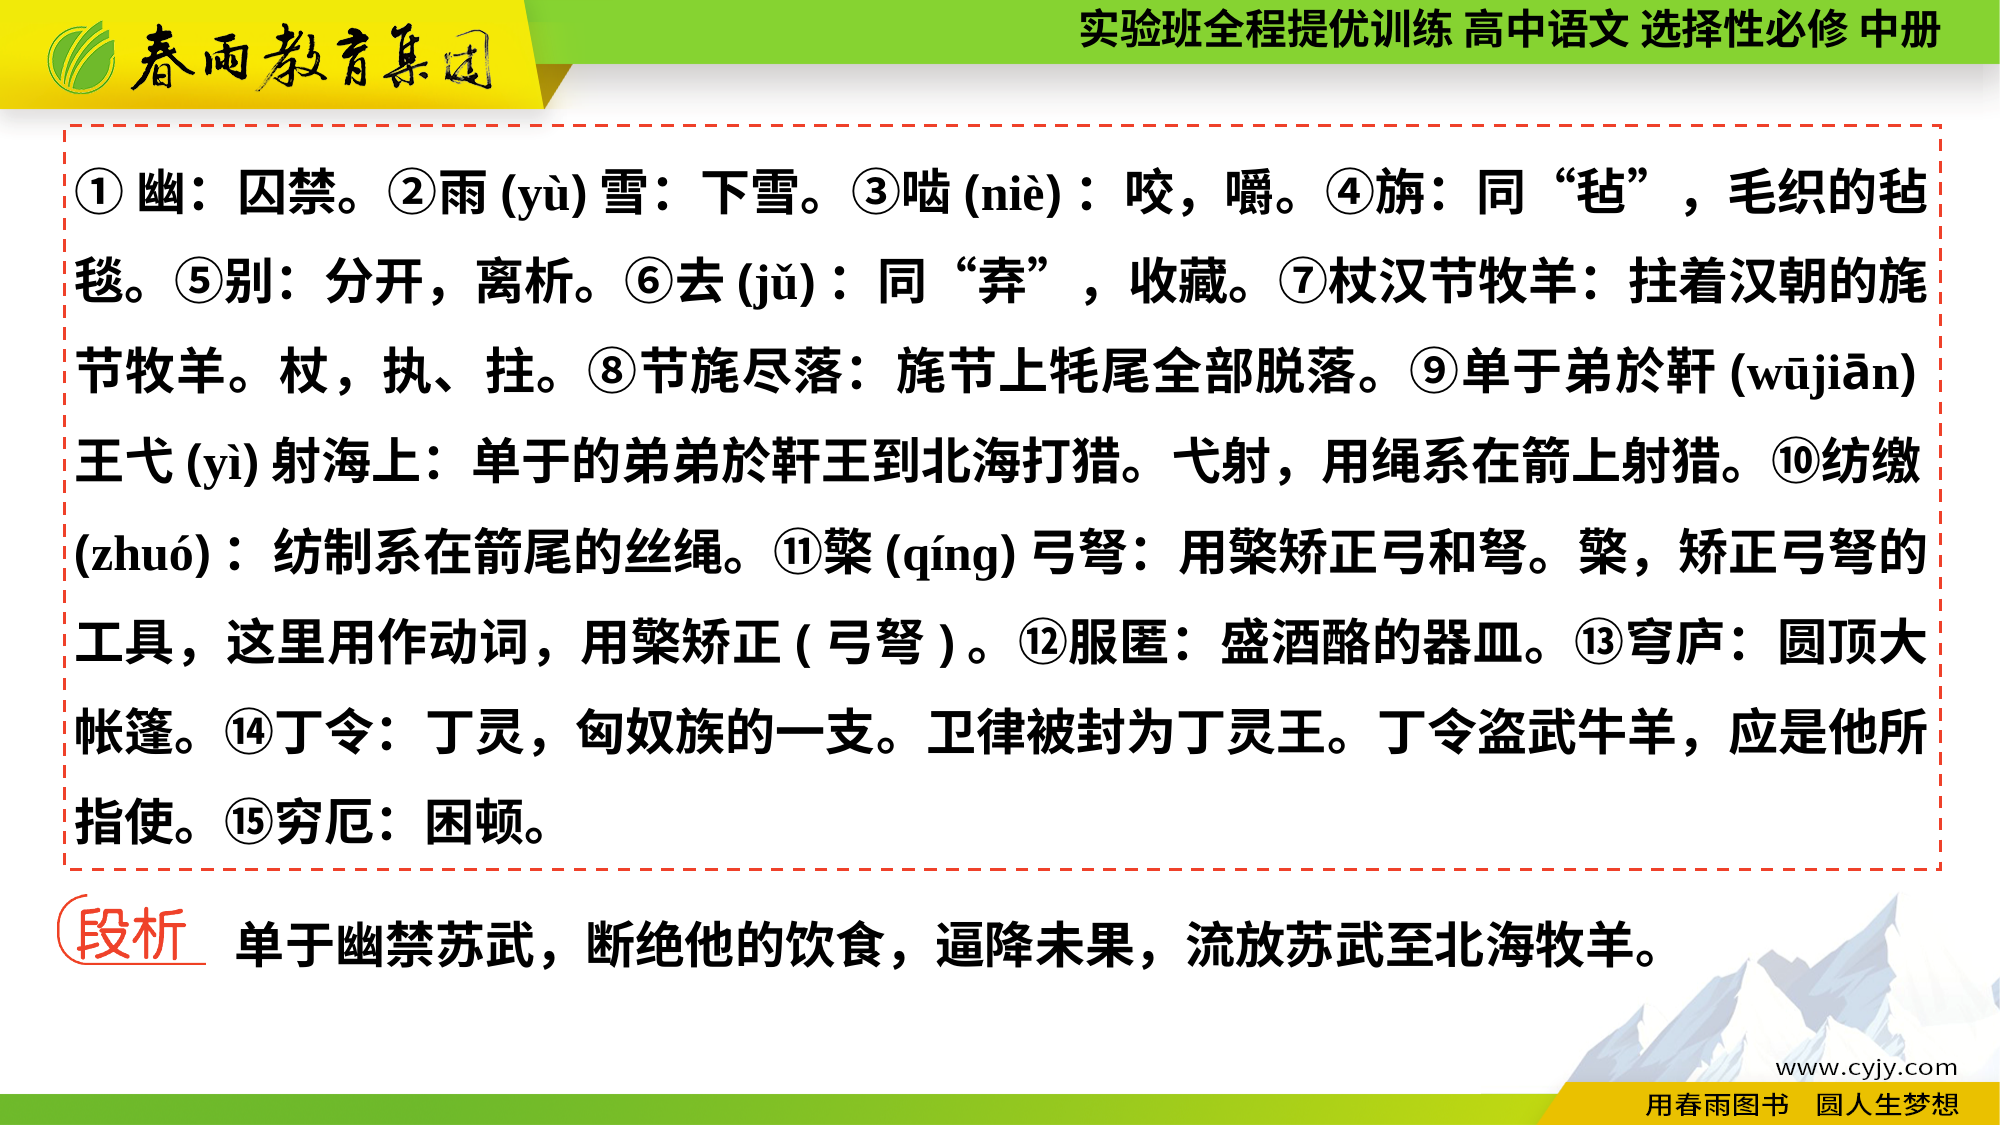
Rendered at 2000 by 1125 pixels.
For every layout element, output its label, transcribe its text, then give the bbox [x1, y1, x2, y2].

list ①幽：囚禁。②雨(yù)雪：下雪。③啮(niè)：咬，嚼。④旃：同“毡”，毛织的毡毯。⑤别：分开，离析。⑥去(jǔ)：同“弆”，收藏。⑦杖汉节牧羊：拄着汉朝的旄节牧羊。杖，执、拄。⑧节旄尽落：旄节上牦尾全部脱落。⑨单于弟於靬(wūjiān)王弋(yì)射海上：单于的弟弟於靬王到北海打猎。弋射，用绳系在箭上射猎。⑩纺缴(zhuó)：纺制系在箭尾的丝绳。⑪檠(qínɡ)弓弩：用檠矫正弓和弩。檠，矫正弓弩的工具，这里用作动词，用檠矫正(弓弩)。⑫服匿：盛酒酪的器皿。⑬穹庐：圆顶大帐篷。⑭丁令：丁灵，匈奴族的一支。卫律被封为丁灵王。丁令盗武牛羊，应是他所指使。⑮穷厄：困顿。 [59, 122, 1944, 865]
text_box [64, 125, 1941, 870]
picture [0, 0, 2000, 1125]
text_box 单于幽禁苏武，断绝他的饮食，逼降未果，流放苏武至北海牧羊。 [220, 876, 1709, 981]
